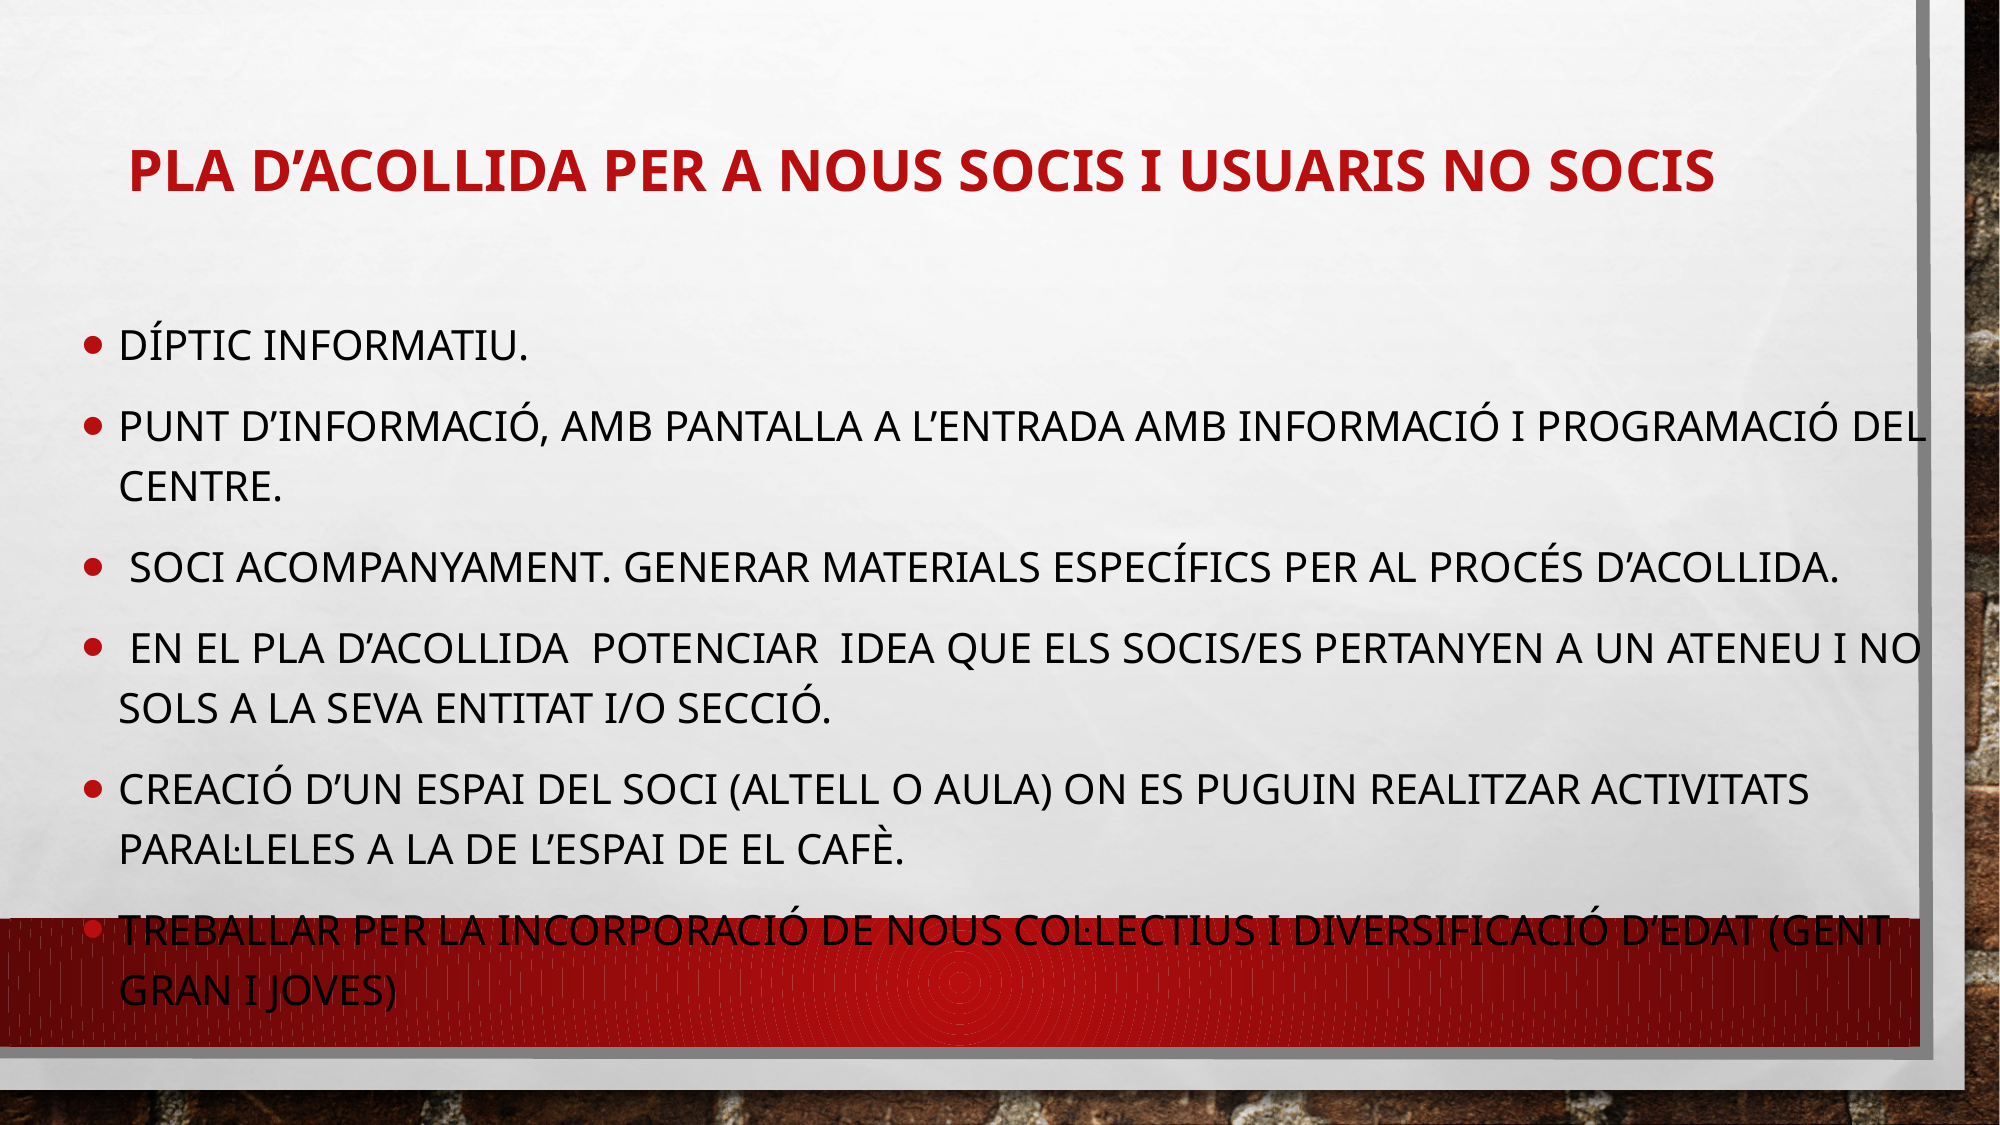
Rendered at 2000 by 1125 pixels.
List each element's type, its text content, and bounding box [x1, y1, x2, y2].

picture [0, 0, 2000, 1125]
list Díptic informatiu. PUNT D’INFORMACiÓ, AMB Pantalla a l’entrada amb informació i programació del centre. Soci acompanyament. Generar materials específics per al procés d’acollida. En el Pla d’acollida potenciar idea que els socis/es pertanyen a un Ateneu i no sols a la seva entitat i/o secció. Creació d’un espai del soci (altell o aula) on es puguin realitzar activitats paral·leles a la de l’espai de El Cafè. TREBALLAR PER LA Incorporació de nous col·lectius i diversificació d’edat (GENT GRAn I JOVES) [66, 301, 1945, 1083]
title Pla d’acollida per a nous socis i usuaris no socis [112, 112, 1818, 301]
